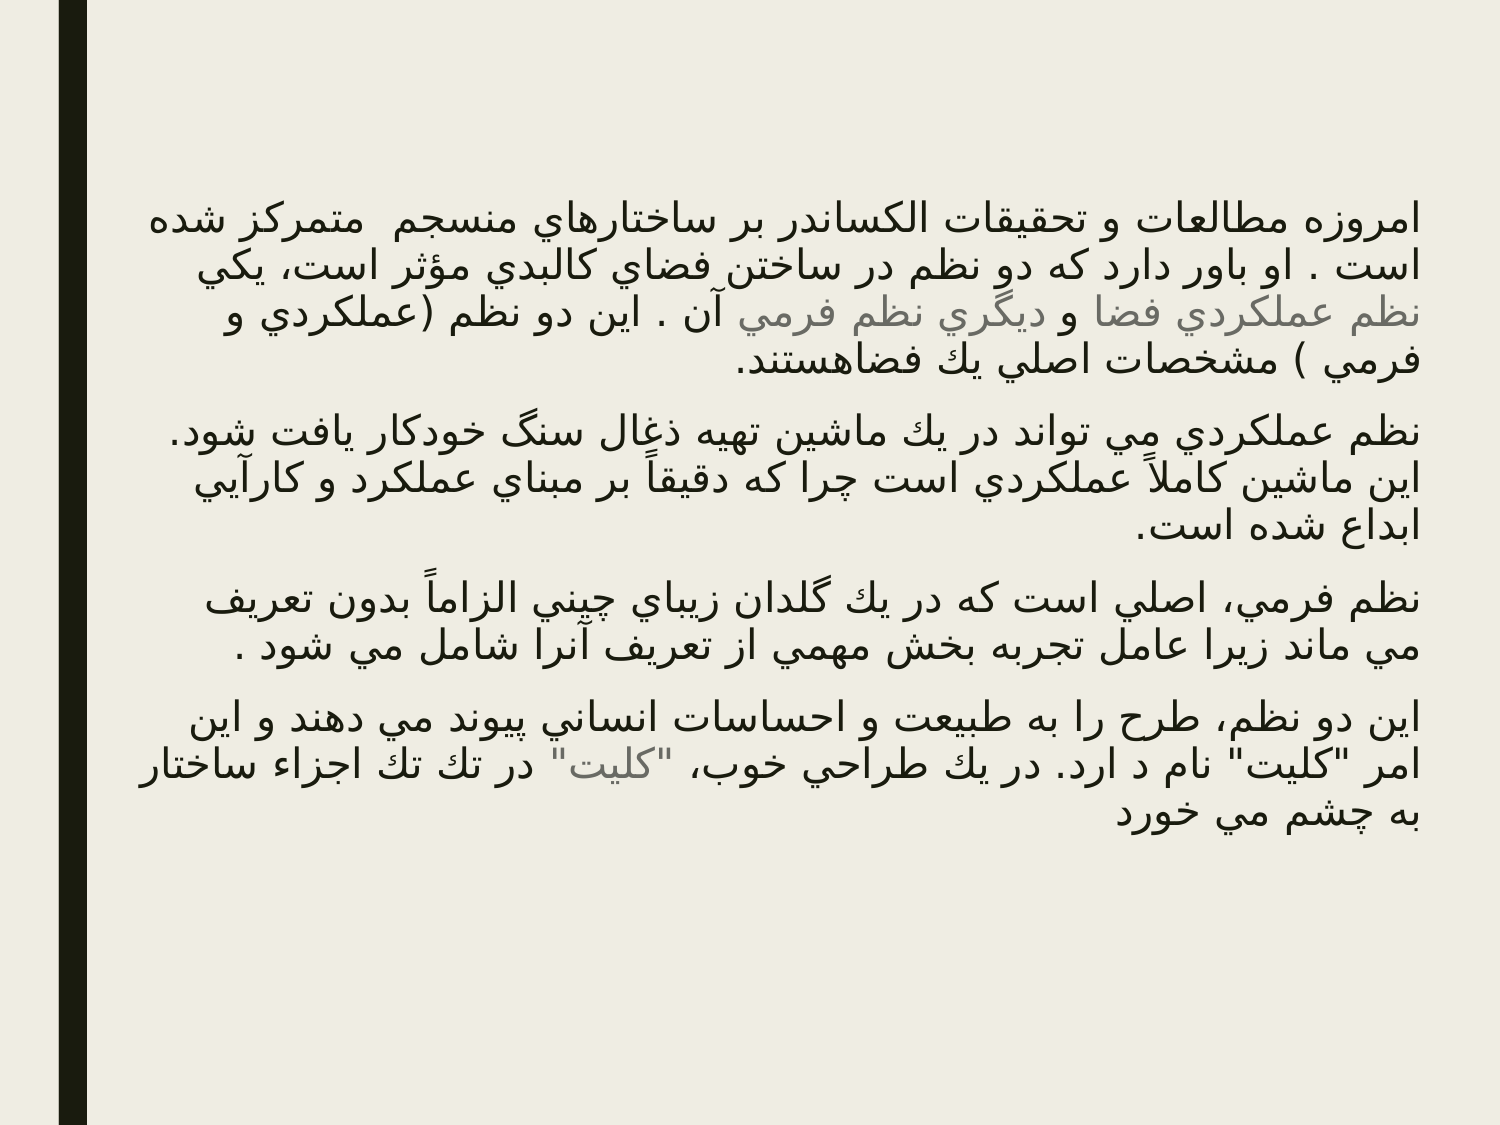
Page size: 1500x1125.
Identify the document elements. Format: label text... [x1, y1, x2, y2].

list امروزه مطالعات و تحقيقات الكساندر بر ساختارهاي منسجم متمركز شده است . او باور دارد كه دو نظم در ساختن فضاي كالبدي مؤثر است، يكي نظم عملكردي فضا و ديگري نظم فرمي آن . اين دو نظم (عملكردي و فرمي ) مشخصات اصلي يك فضاهستند. نظم عملكردي مي تواند در يك ماشين تهيه ذغال سنگ خودكار يافت شود. اين ماشين كاملاً عملكردي است چرا كه دقيقاً بر مبناي عملكرد و كارآيي ابداع شده است. نظم فرمي، اصلي است كه در يك گلدان زيباي چيني الزاماً بدون تعريف مي ماند زيرا عامل تجربه بخش مهمي از تعريف آنرا شامل مي شود . اين دو نظم، طرح را به طبيعت و احساسات انساني پيوند مي دهند و اين امر "كليت" نام د ارد. در يك طراحي خوب، "كليت" در تك تك اجزاء ساختار به چشم مي خورد [125, 187, 1438, 888]
